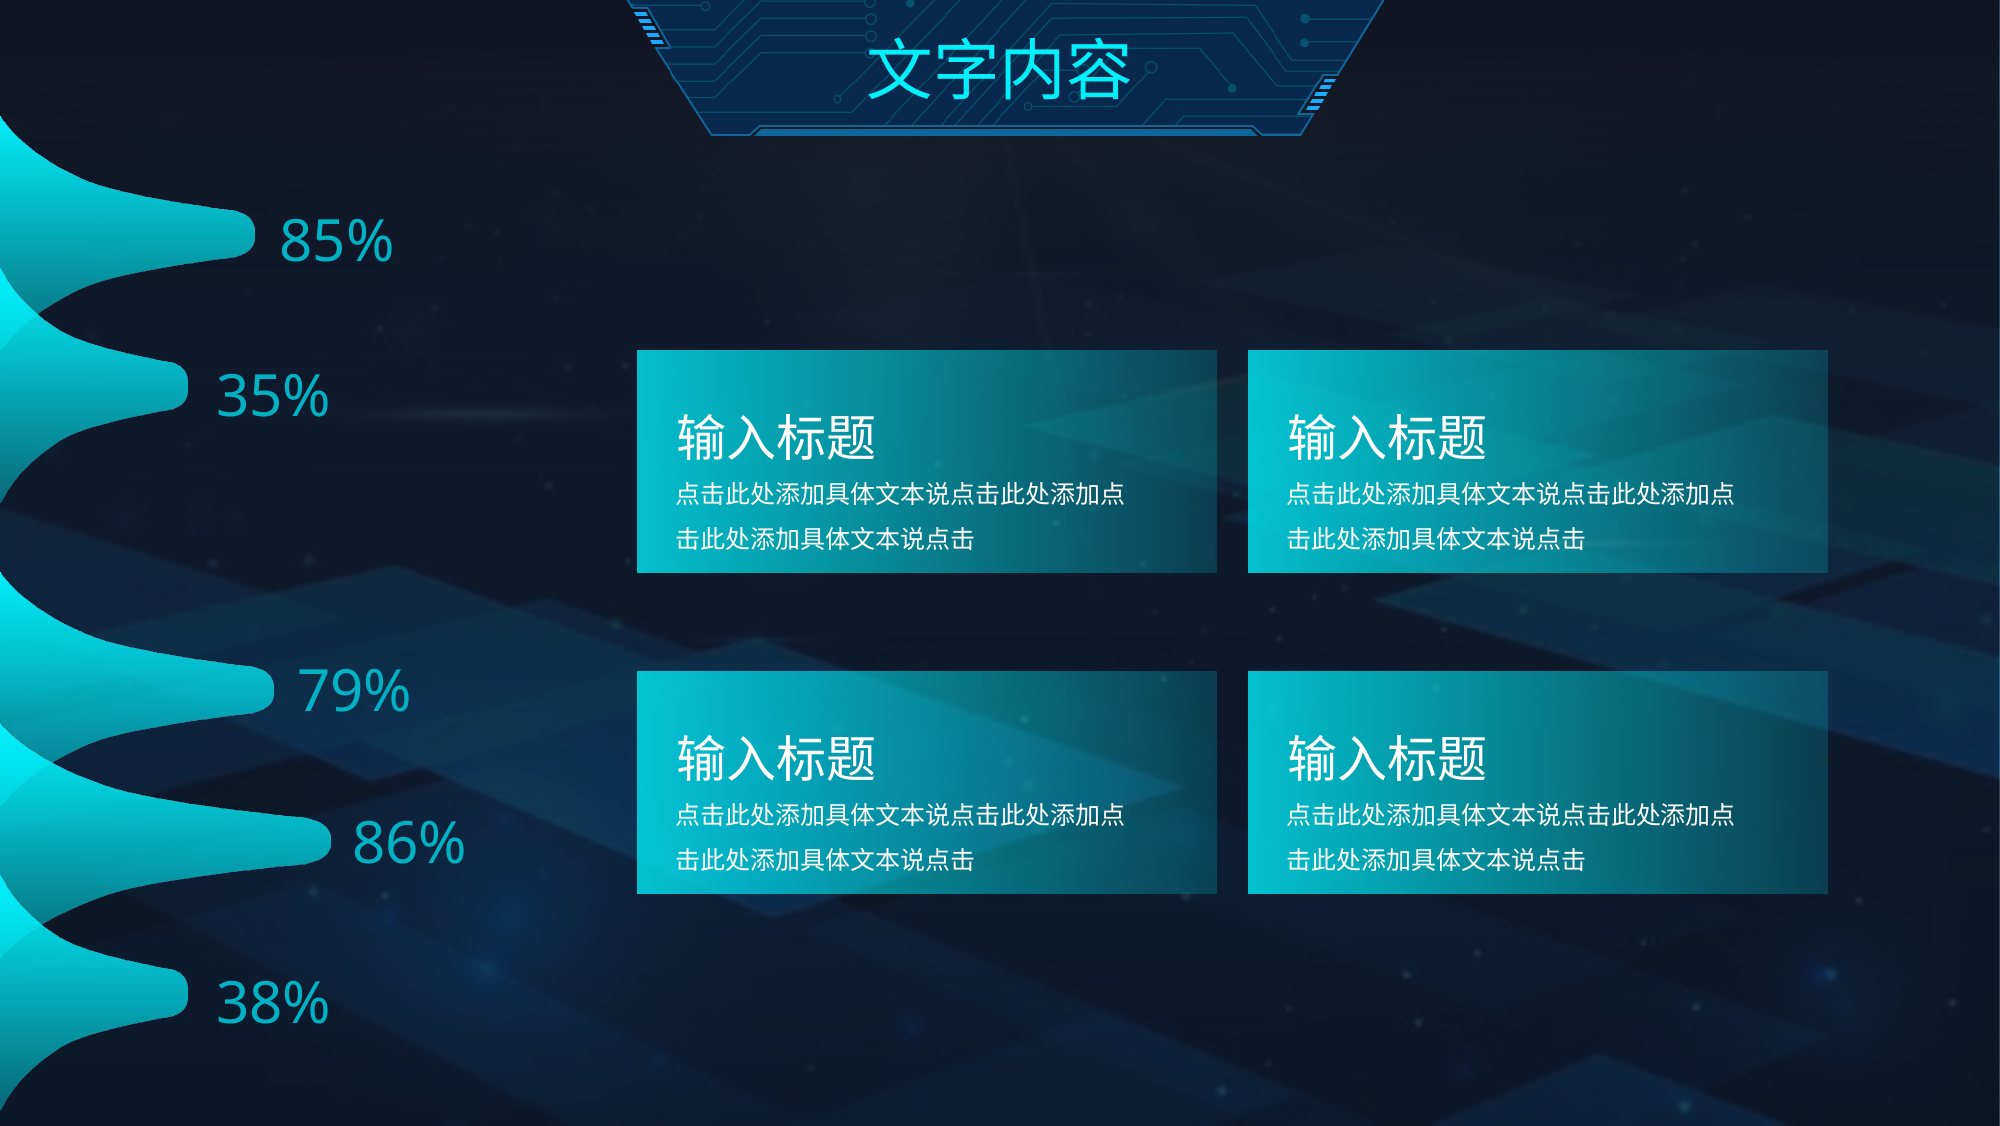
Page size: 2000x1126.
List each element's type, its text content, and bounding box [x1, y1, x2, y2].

text_box 85% [265, 195, 410, 281]
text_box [1248, 350, 1828, 573]
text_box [637, 350, 1217, 573]
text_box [0, 447, 662, 779]
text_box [560, 0, 1439, 167]
text_box 38% [201, 957, 346, 1043]
text_box 86% [337, 797, 483, 883]
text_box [637, 671, 1217, 894]
text_box 35% [201, 350, 346, 436]
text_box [1248, 671, 1828, 894]
